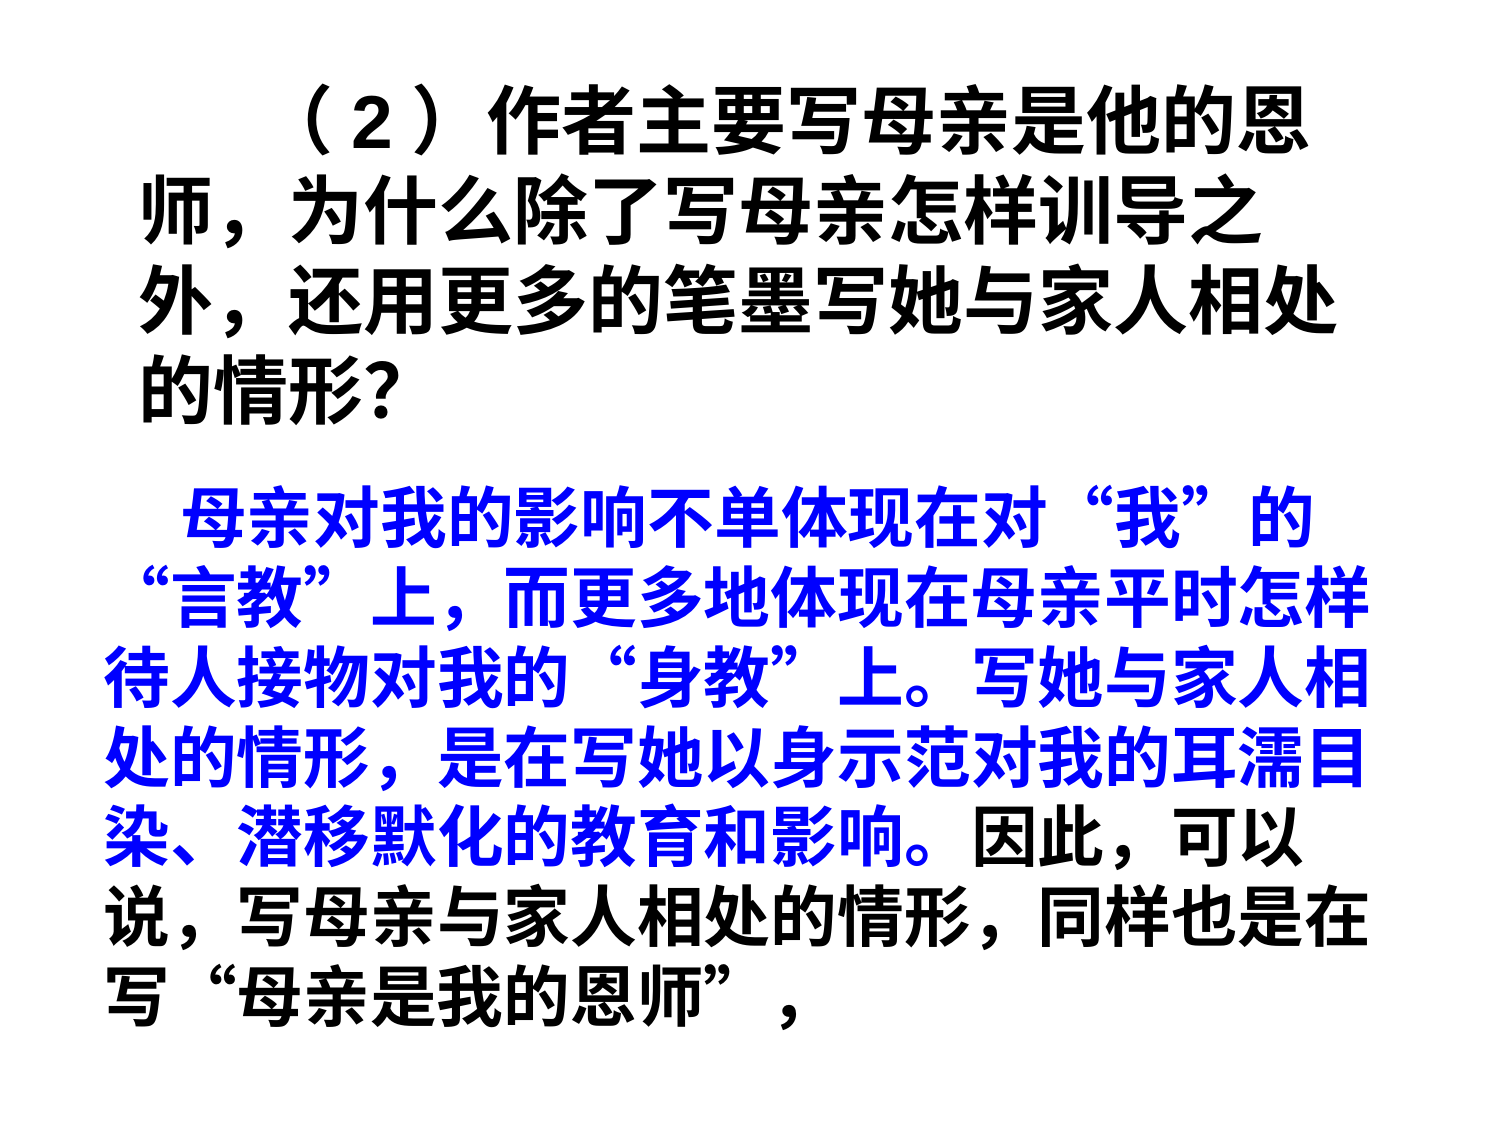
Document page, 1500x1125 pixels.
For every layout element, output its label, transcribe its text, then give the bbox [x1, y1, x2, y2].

text_box 母亲对我的影响不单体现在对“我”的“言教”上，而更多地体现在母亲平时怎样待人接物对我的“身教”上。写她与家人相处的情形，是在写她以身示范对我的耳濡目染、潜移默化的教育和影响。因此，可以说，写母亲与家人相处的情形，同样也是在写“母亲是我的恩师”， [88, 468, 1414, 1043]
text_box （2）作者主要写母亲是他的恩师，为什么除了写母亲怎样训导之外，还用更多的笔墨写她与家人相处的情形？ [123, 66, 1414, 442]
